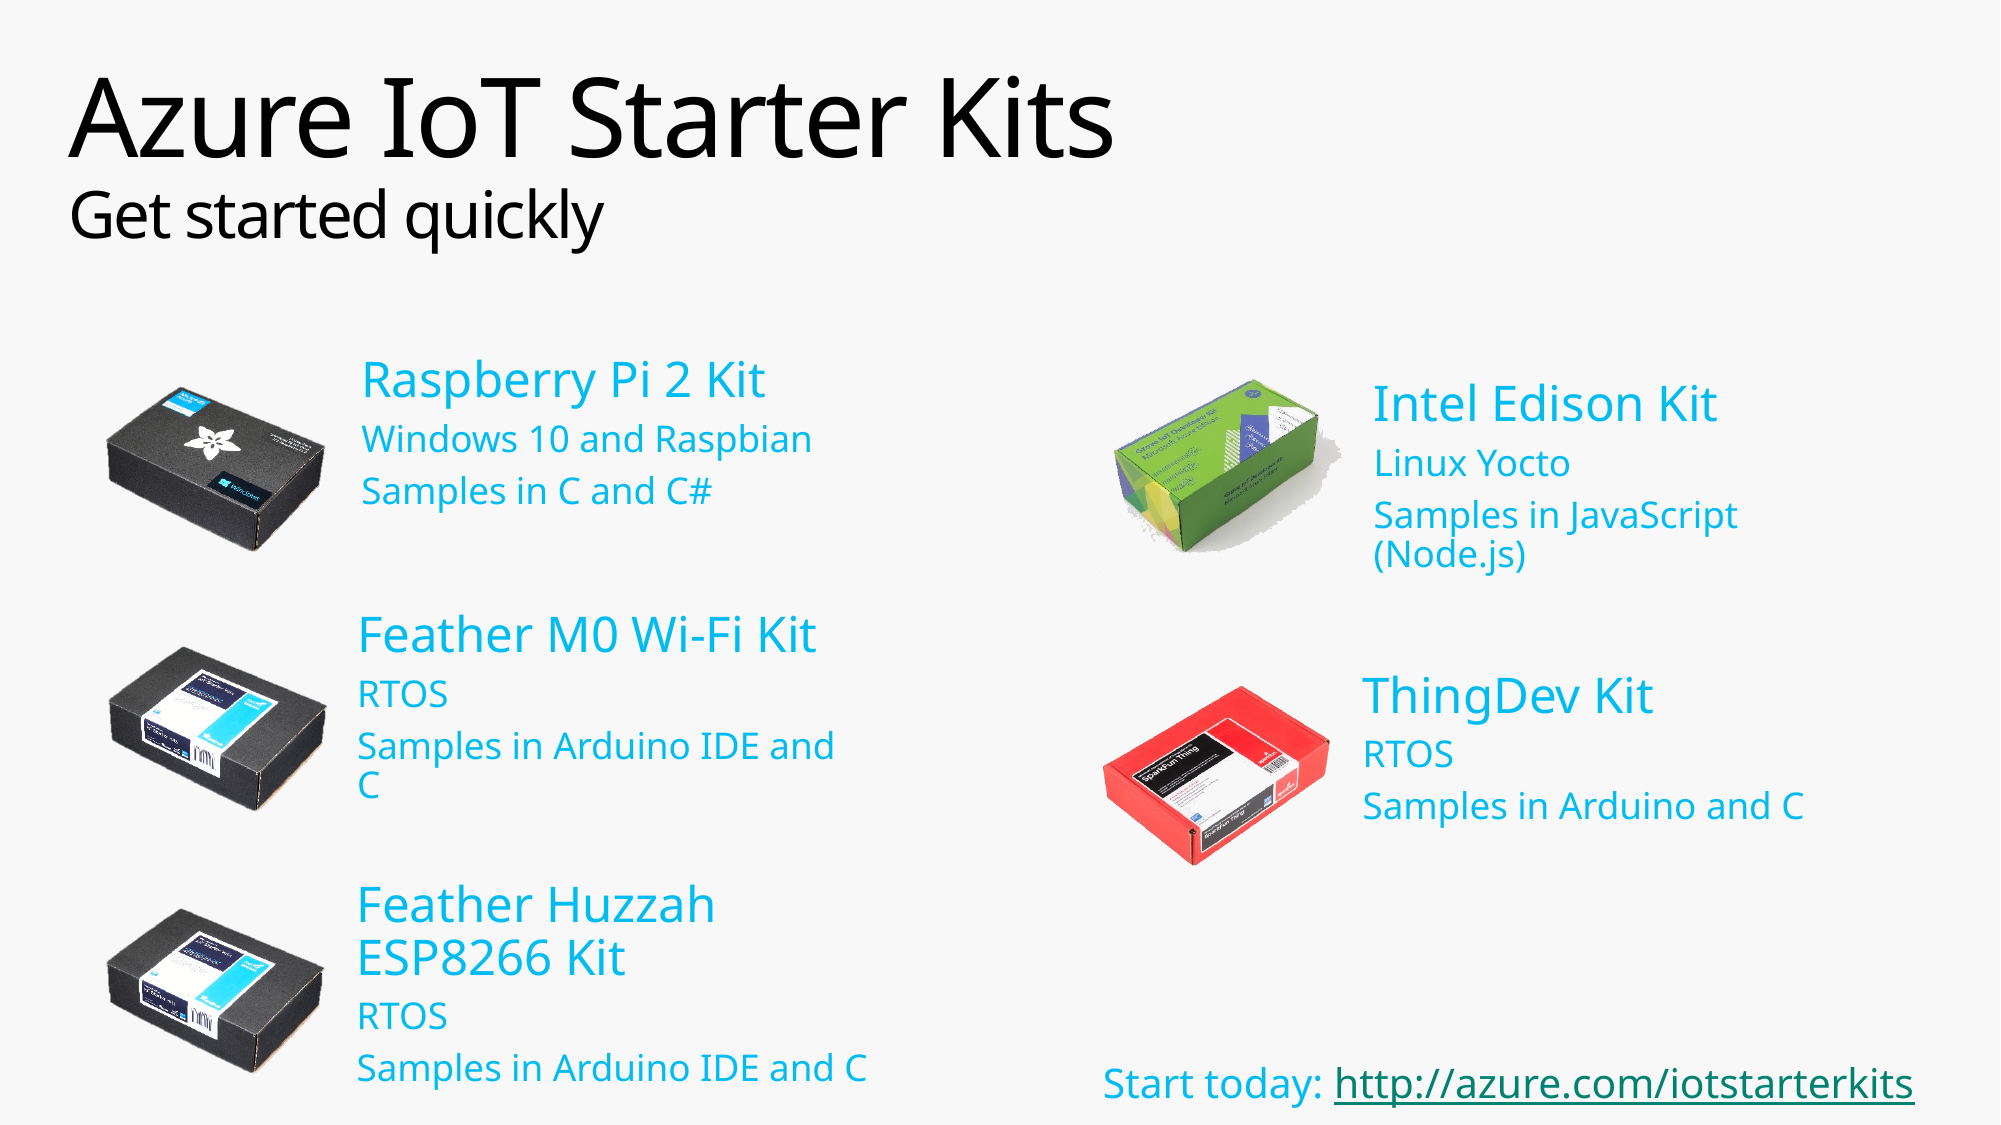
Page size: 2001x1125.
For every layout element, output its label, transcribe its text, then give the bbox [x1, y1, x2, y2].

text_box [1097, 347, 1915, 577]
picture [98, 873, 335, 1109]
text_box Raspberry Pi 2 Kit Windows 10 and Raspbian Samples in C and C# [332, 332, 902, 536]
title Azure IoT Starter Kits Get started quickly [44, 47, 1957, 196]
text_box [1097, 646, 1904, 895]
text_box Feather M0 Wi-Fi Kit RTOS Samples in Arduino IDE and C [327, 587, 898, 831]
picture [98, 611, 335, 847]
picture [98, 348, 335, 585]
text_box Start today: http://azure.com/iotstarterkits [1073, 1035, 1968, 1125]
text_box Feather Huzzah ESP8266 Kit RTOS Samples in Arduino IDE and C [327, 856, 951, 1114]
